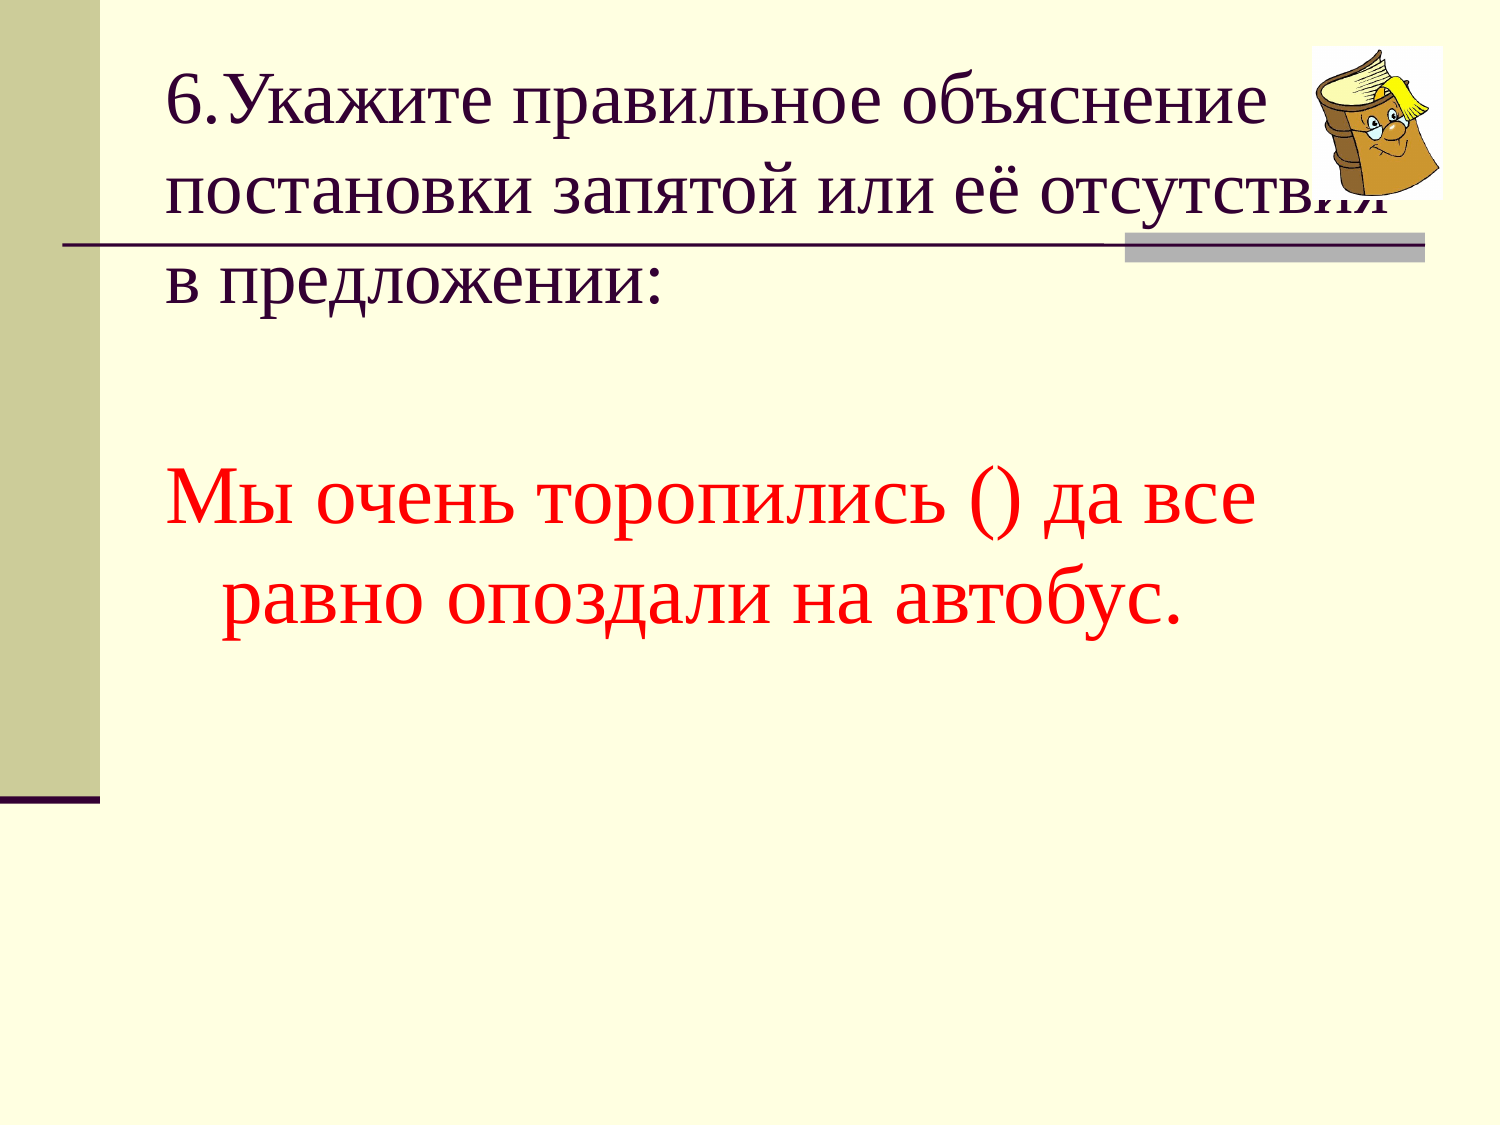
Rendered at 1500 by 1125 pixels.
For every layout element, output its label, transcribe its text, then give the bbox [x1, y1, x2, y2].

title 6.Укажите правильное объяснение постановки запятой или её отсутствия в предложении: [149, 89, 1426, 278]
picture [1312, 46, 1444, 200]
list Мы очень торопились () да все равно опоздали на автобус. [149, 432, 1426, 1125]
